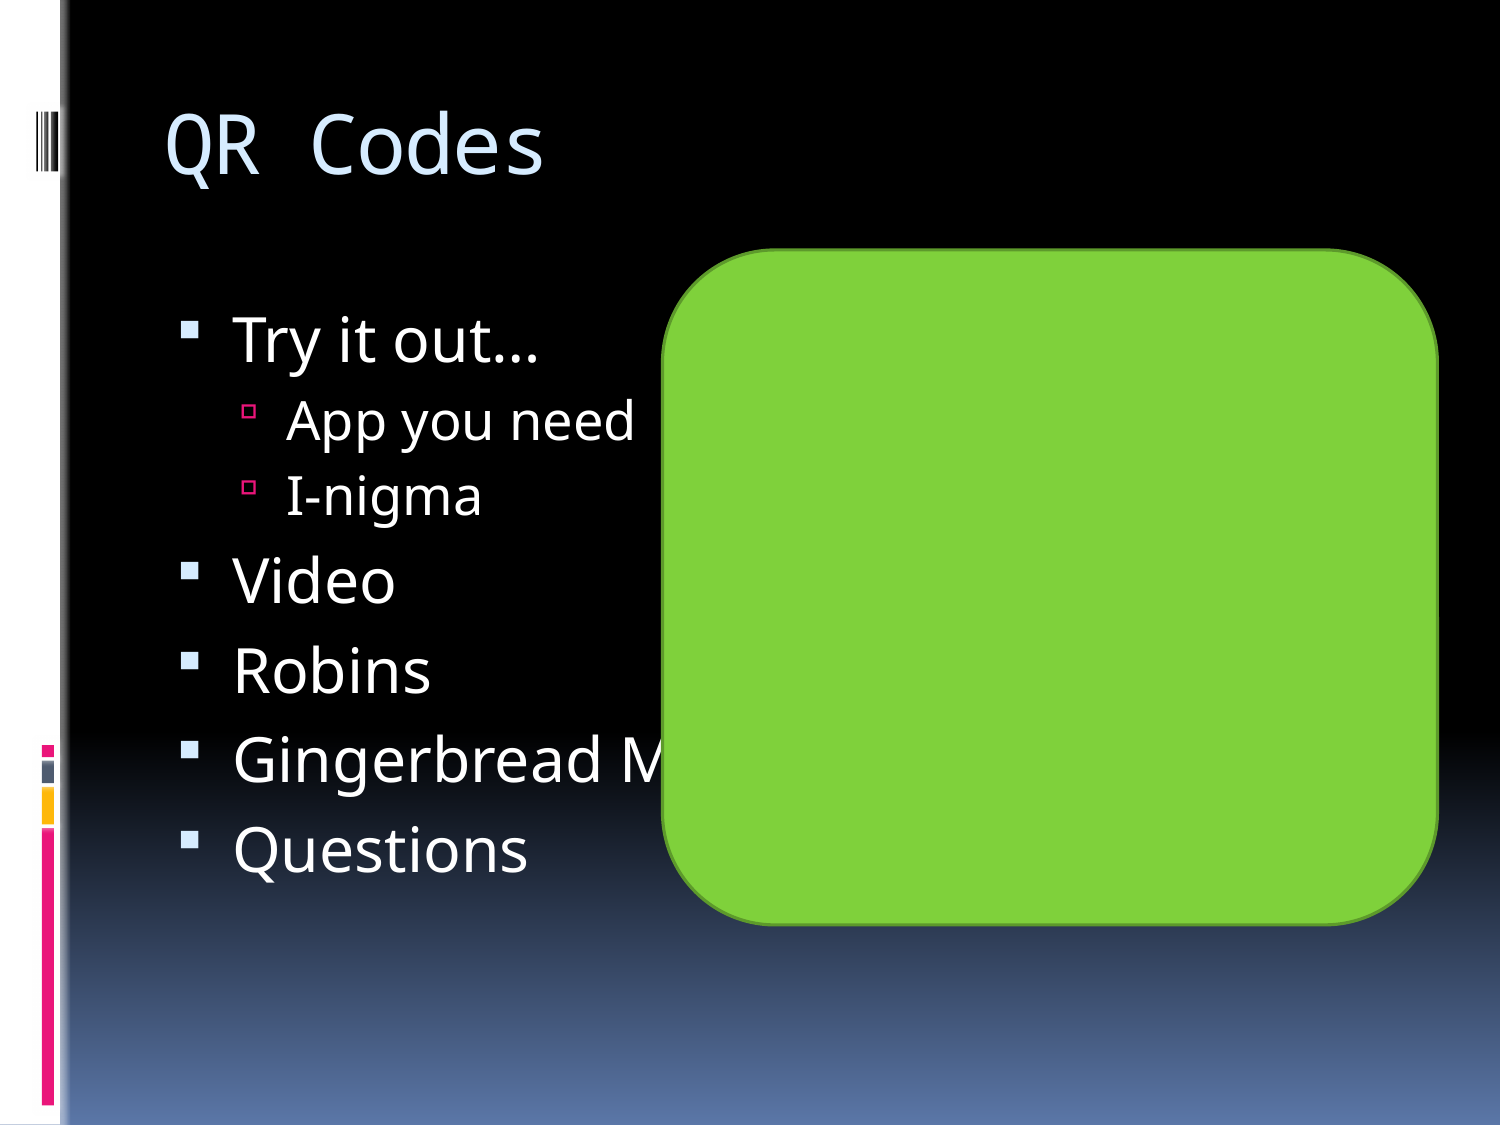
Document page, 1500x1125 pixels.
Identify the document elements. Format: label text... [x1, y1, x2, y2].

text_box [660, 248, 1440, 927]
list Try it out… App you need I-nigma Video Robins Gingerbread Man Questions [150, 292, 1425, 1043]
title QR Codes [150, 83, 1425, 234]
